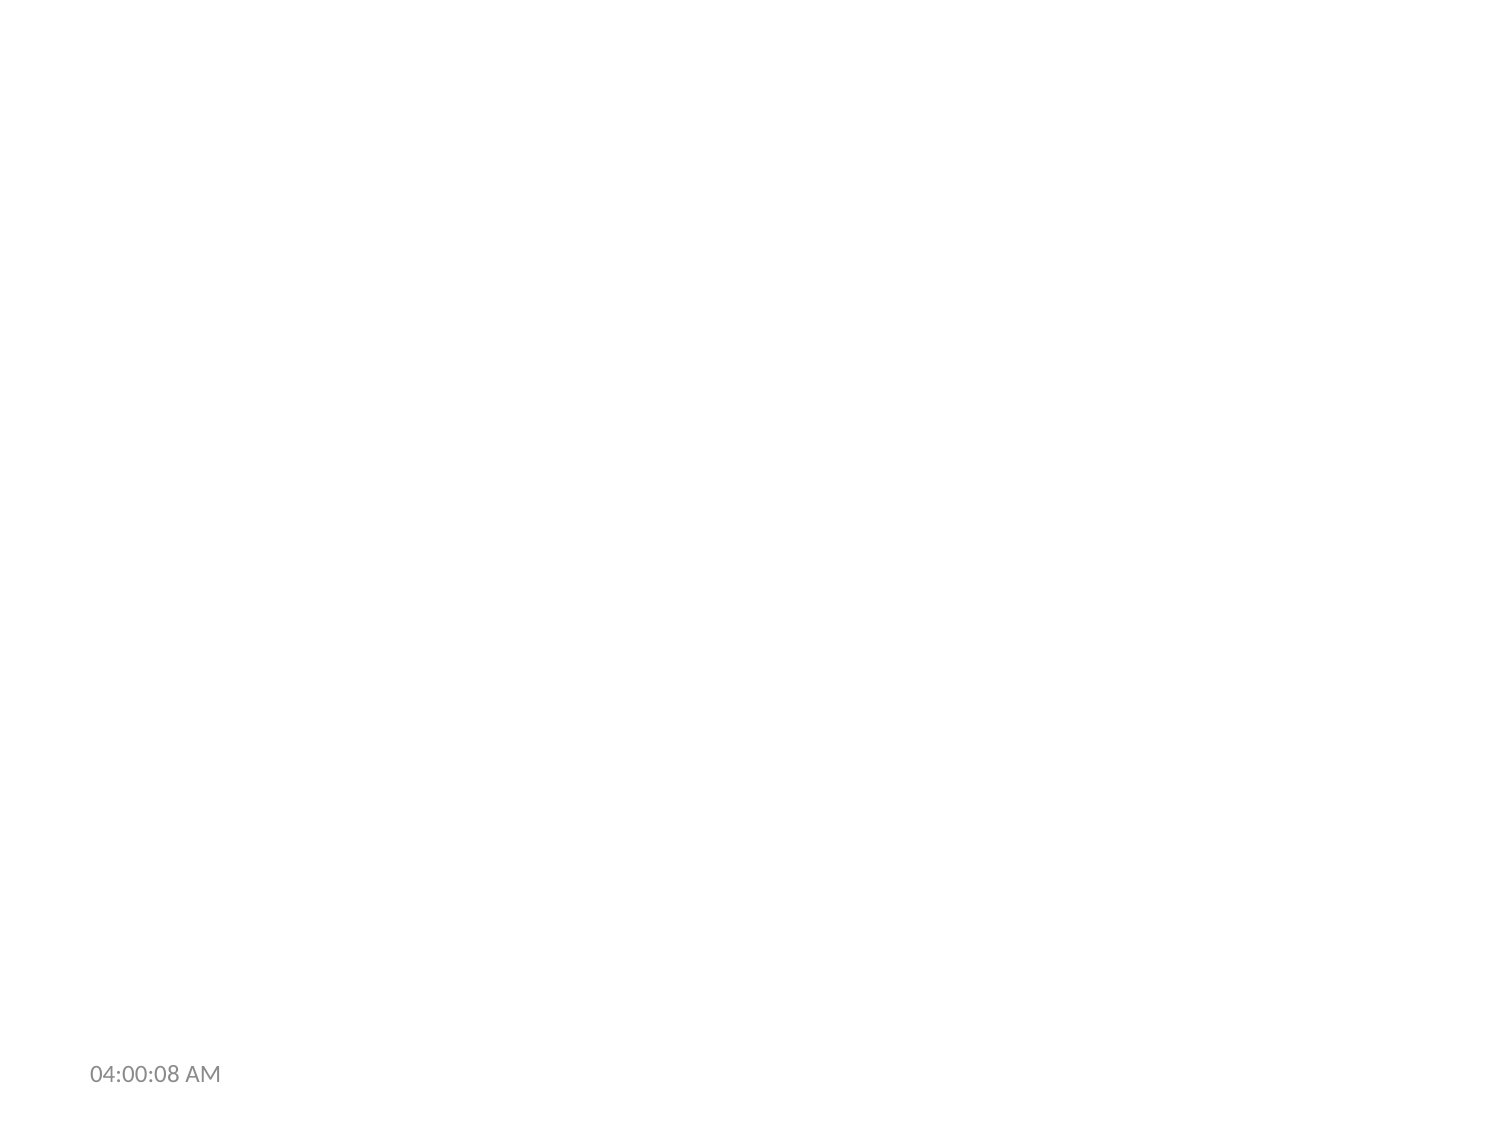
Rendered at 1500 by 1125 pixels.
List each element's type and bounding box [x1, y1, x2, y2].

slide_number [75, 1042, 425, 1103]
